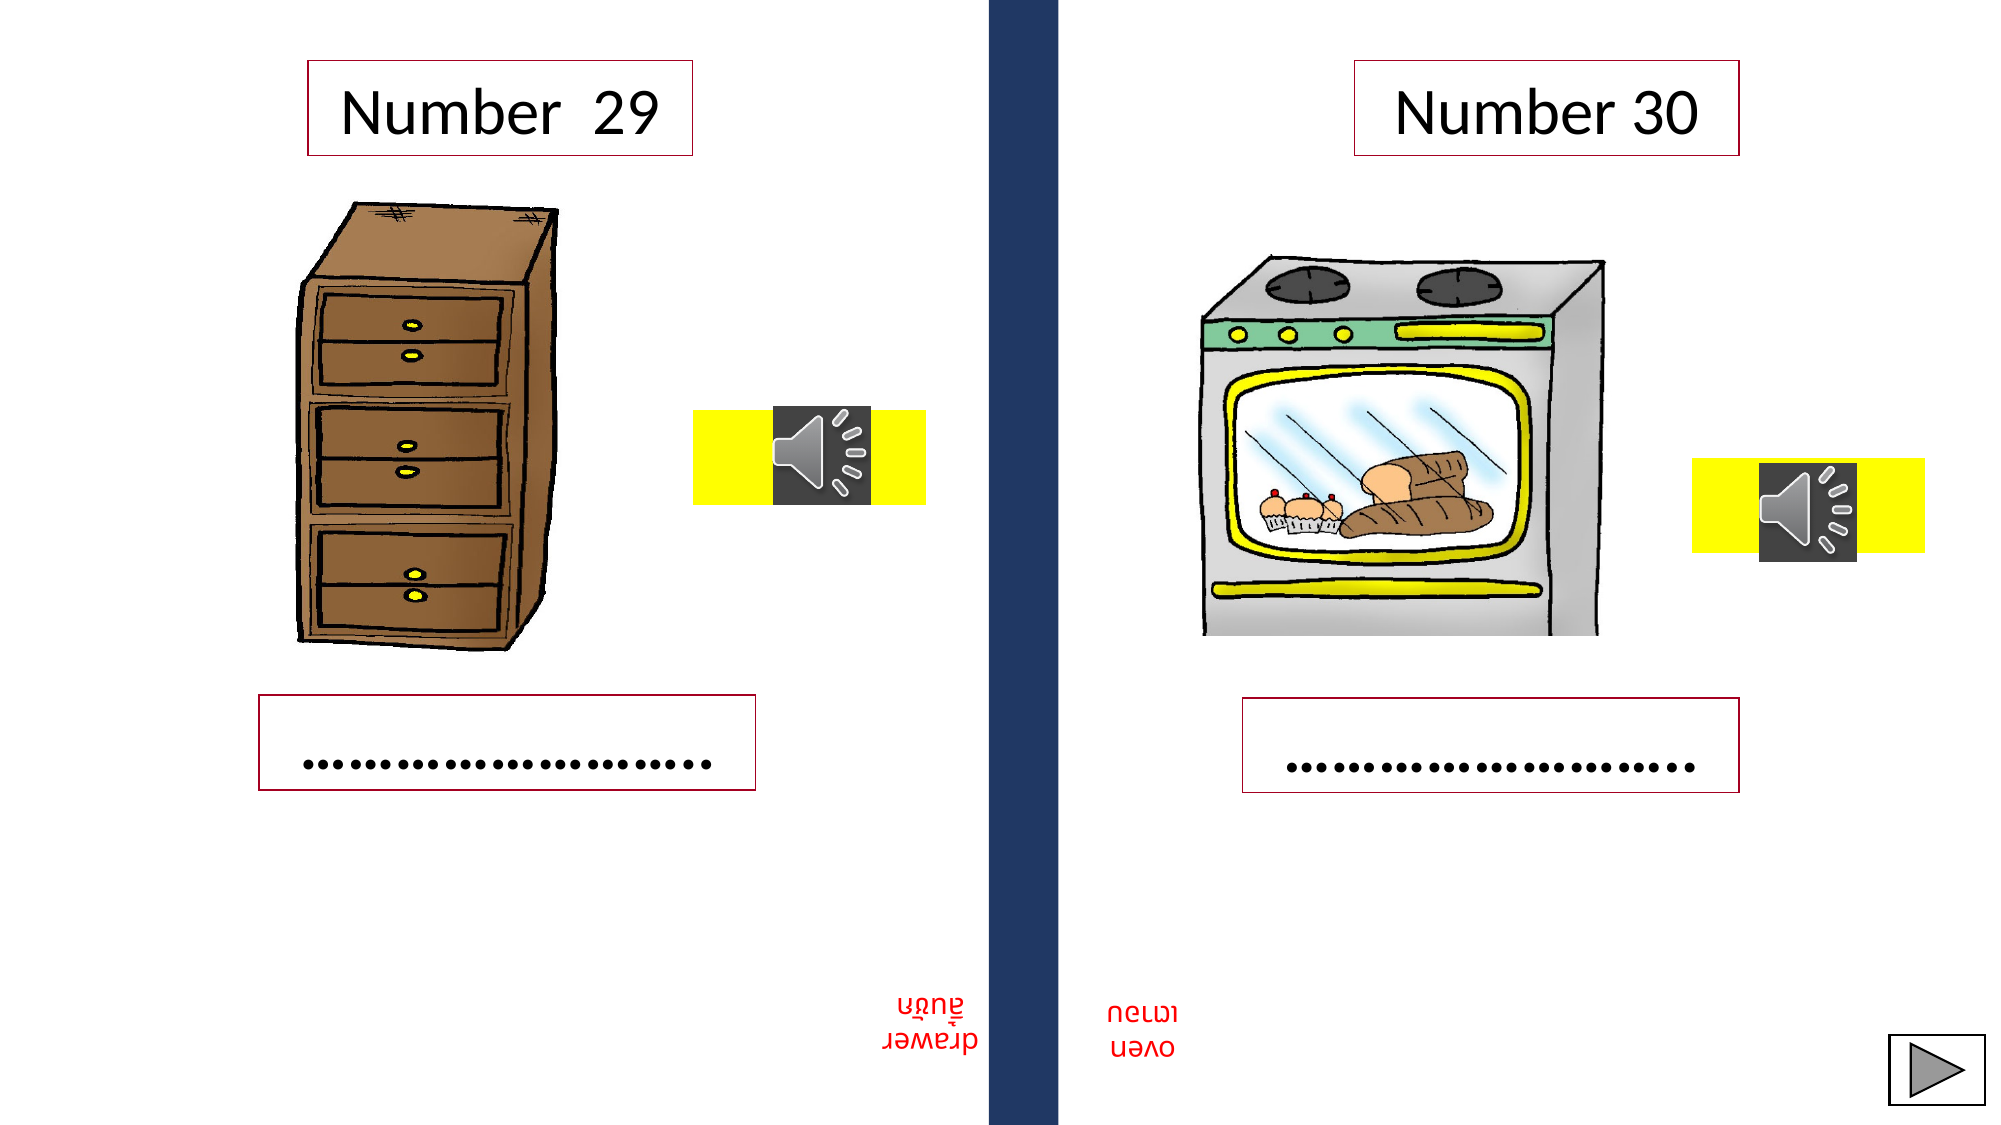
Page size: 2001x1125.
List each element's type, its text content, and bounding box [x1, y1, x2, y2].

table_header [693, 410, 772, 505]
table_header [1692, 458, 1925, 553]
table_header [873, 410, 926, 505]
text_box Number 30 [1354, 60, 1739, 156]
picture [268, 194, 576, 657]
picture [772, 405, 873, 506]
picture [1179, 254, 1613, 636]
text_box …………………….. [1242, 697, 1739, 793]
text_box oven เตาอบ [1065, 993, 1221, 1078]
text_box [988, 0, 1059, 1125]
text_box [1888, 1034, 1986, 1106]
text_box …………………….. [259, 695, 756, 790]
text_box Number 29 [308, 60, 693, 156]
text_box drawer ลิ้นชัก [846, 985, 1015, 1071]
picture [1758, 462, 1859, 563]
